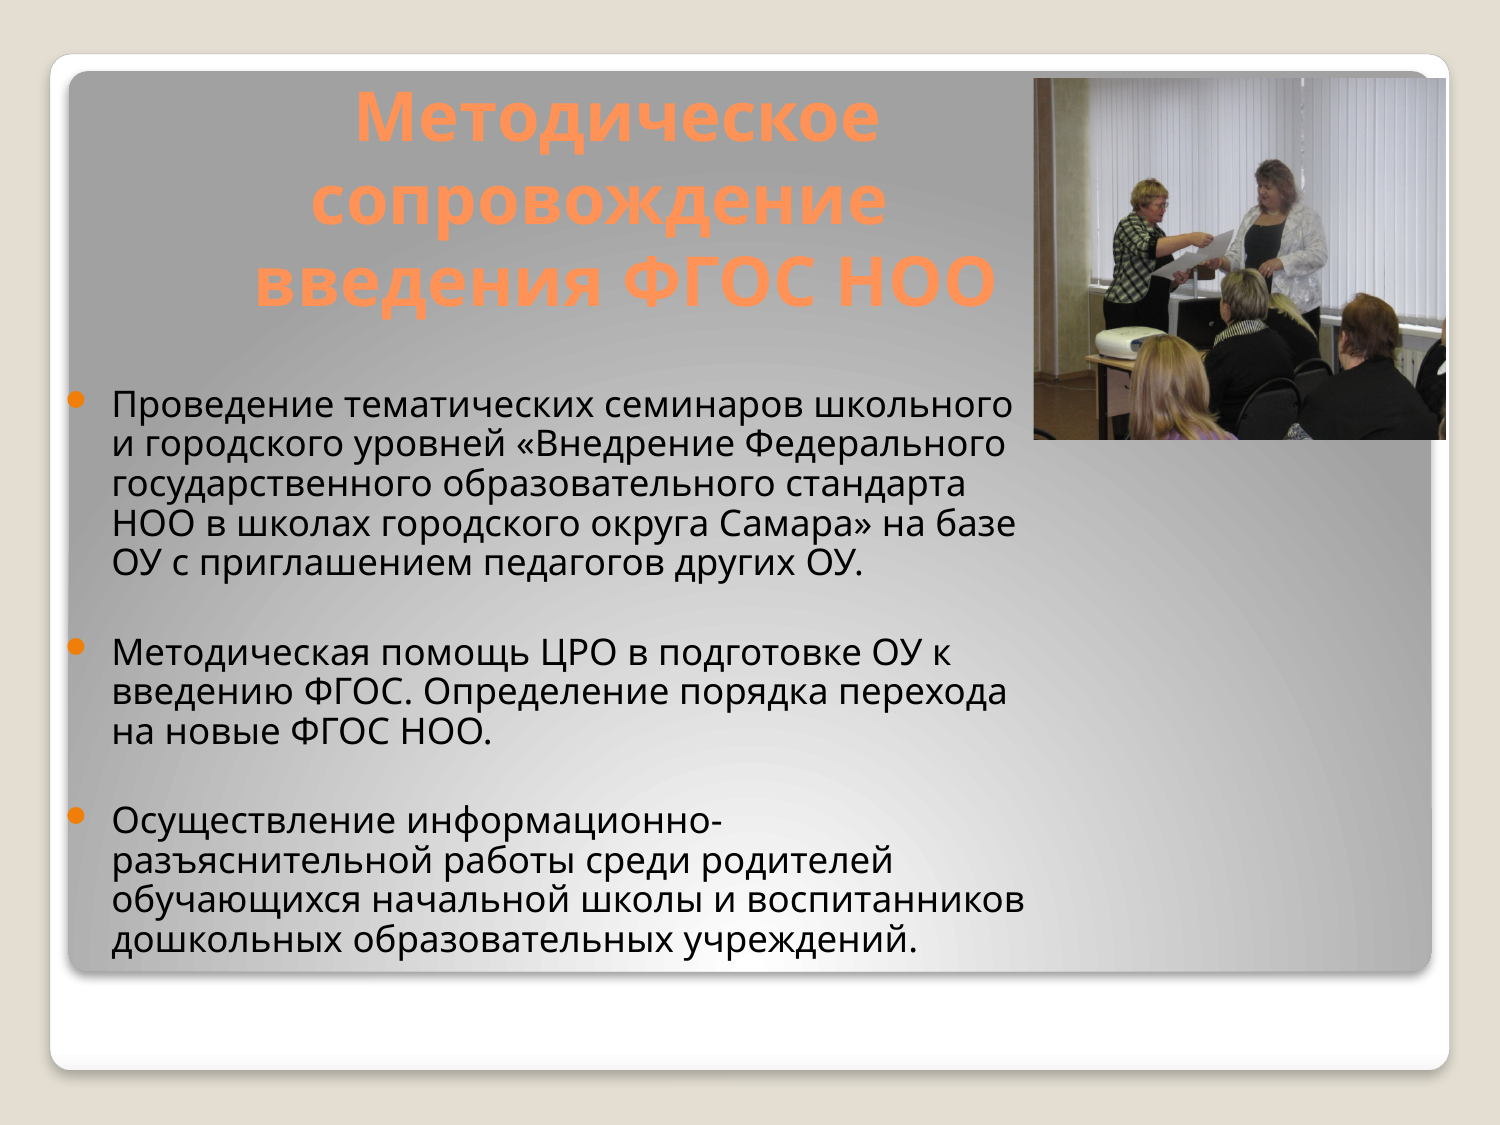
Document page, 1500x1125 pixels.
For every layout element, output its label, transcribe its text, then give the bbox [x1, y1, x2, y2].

list Проведение тематических семинаров школьного и городского уровней «Внедрение Федерального государственного образовательного стандарта НОО в школах городского округа Самара» на базе ОУ с приглашением педагогов других ОУ. Методическая помощь ЦРО в подготовке ОУ к введению ФГОС. Определение порядка перехода на новые ФГОС НОО. Осуществление информационно-разъяснительной работы среди родителей обучающихся начальной школы и воспитанников дошкольных образовательных учреждений. [35, 316, 1043, 985]
picture [1033, 77, 1447, 441]
title Методическое сопровождение введения ФГОС НОО [75, 62, 1161, 316]
